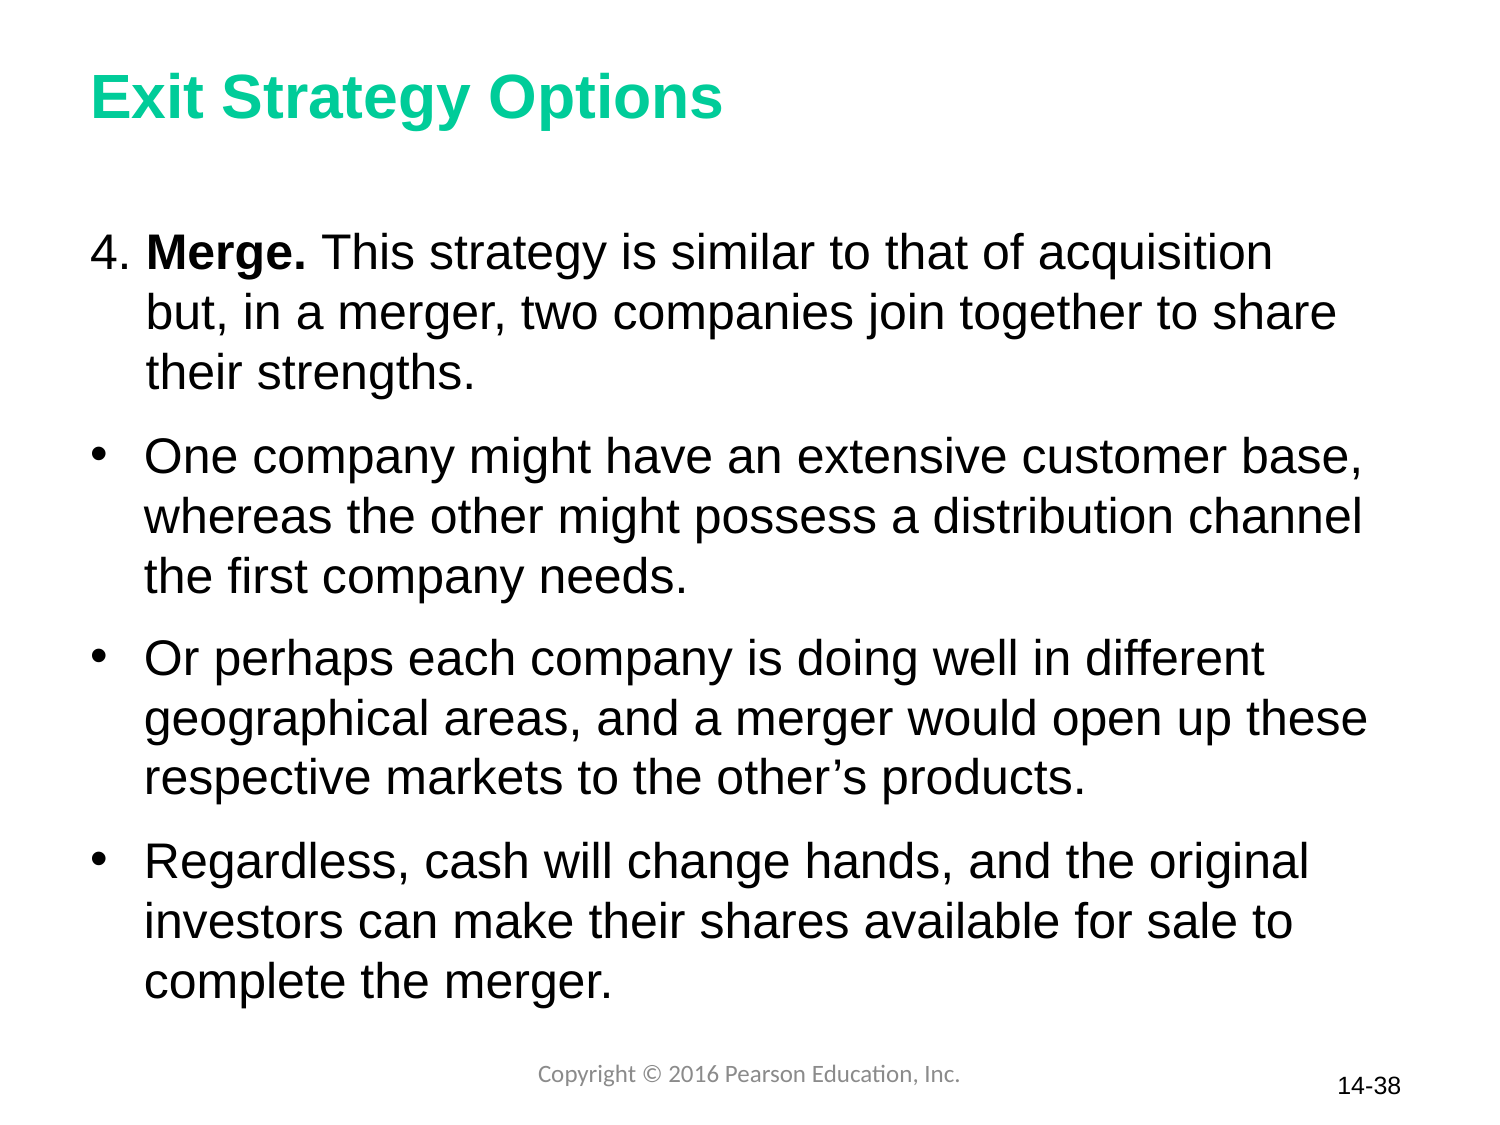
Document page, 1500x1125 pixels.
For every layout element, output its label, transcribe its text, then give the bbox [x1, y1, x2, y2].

footer Copyright © 2016 Pearson Education, Inc. [512, 1042, 988, 1103]
list 4. Merge. This strategy is similar to that of acquisition but, in a merger, two companies join together to share their strengths. One company might have an extensive customer base, whereas the other might possess a distribution channel the first company needs. Or perhaps each company is doing well in different geographical areas, and a merger would open up these respective markets to the other’s products. Regardless, cash will change hands, and the original investors can make their shares available for sale to complete the merger. [75, 212, 1425, 1025]
title Exit Strategy Options [75, 0, 1425, 188]
